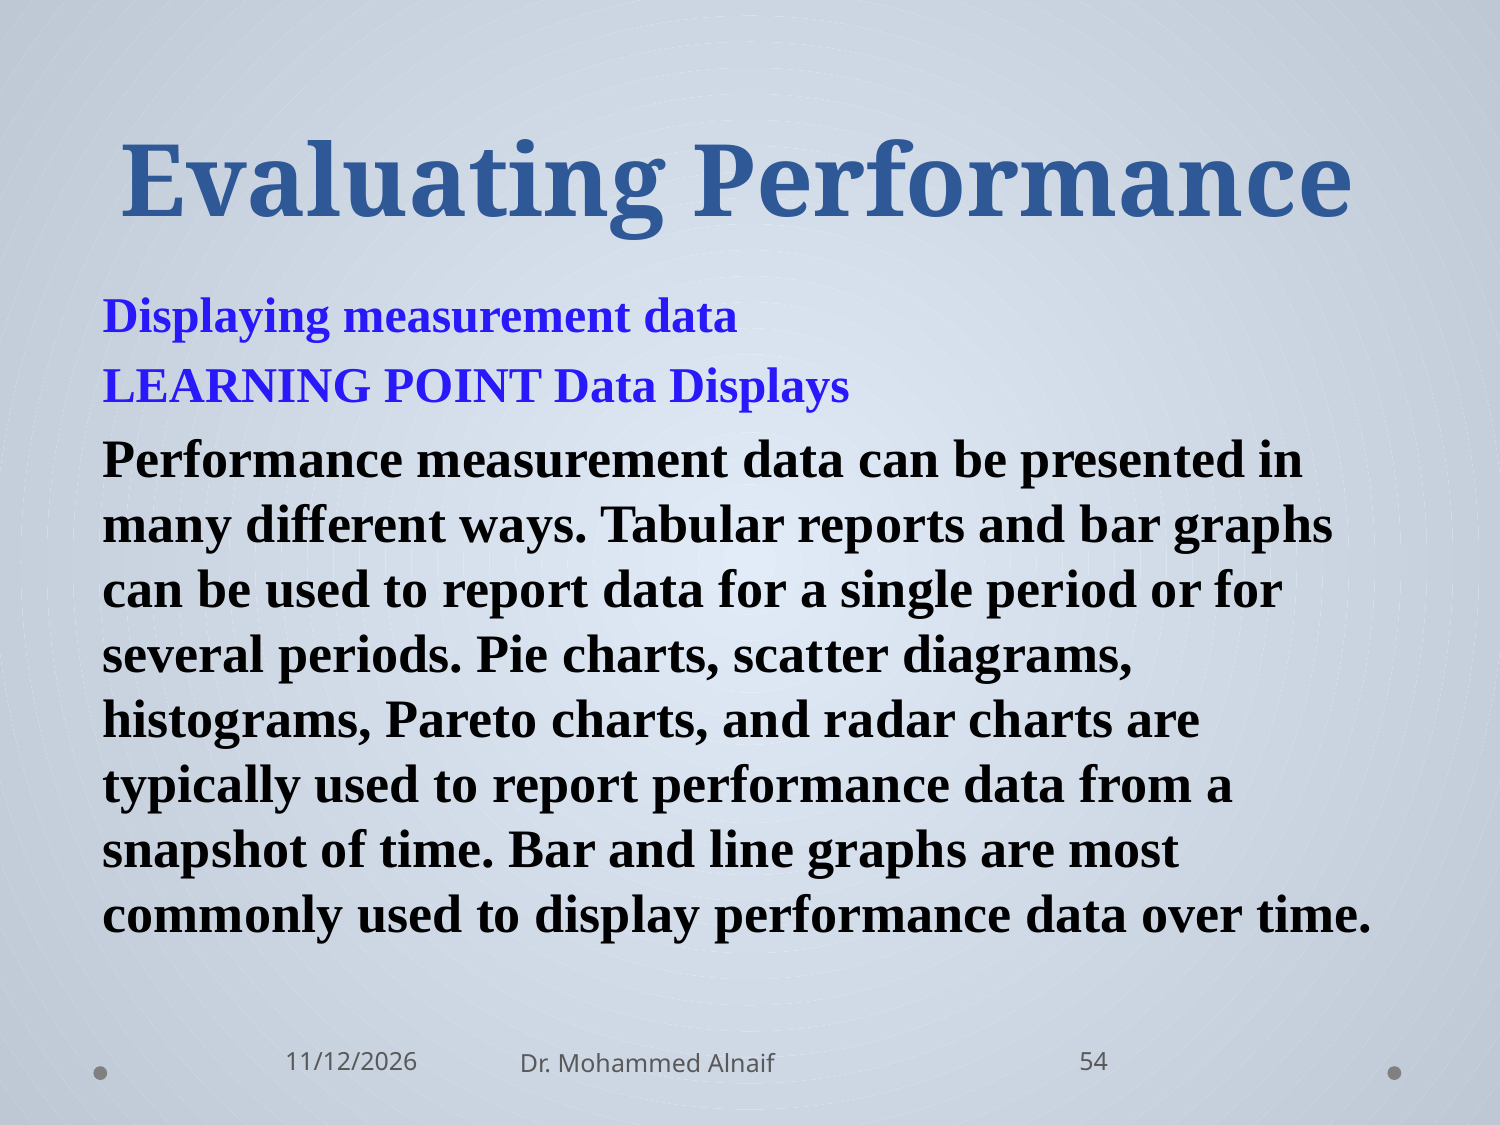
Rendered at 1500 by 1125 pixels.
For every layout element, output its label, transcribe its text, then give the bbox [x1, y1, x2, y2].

subtitle Displaying measurement data LEARNING POINT Data Displays Performance measurement data can be presented in many different ways. Tabular reports and bar graphs can be used to report data for a single period or for several periods. Pie charts, scatter diagrams, histograms, Pareto charts, and radar charts are typically used to report performance data from a snapshot of time. Bar and line graphs are most commonly used to display performance data over time. [87, 275, 1413, 1001]
title Evaluating Performance [100, 78, 1376, 244]
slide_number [75, 1025, 425, 1100]
slide_number 54 [1074, 1025, 1425, 1100]
footer Dr. Mohammed Alnaif [512, 1025, 988, 1100]
